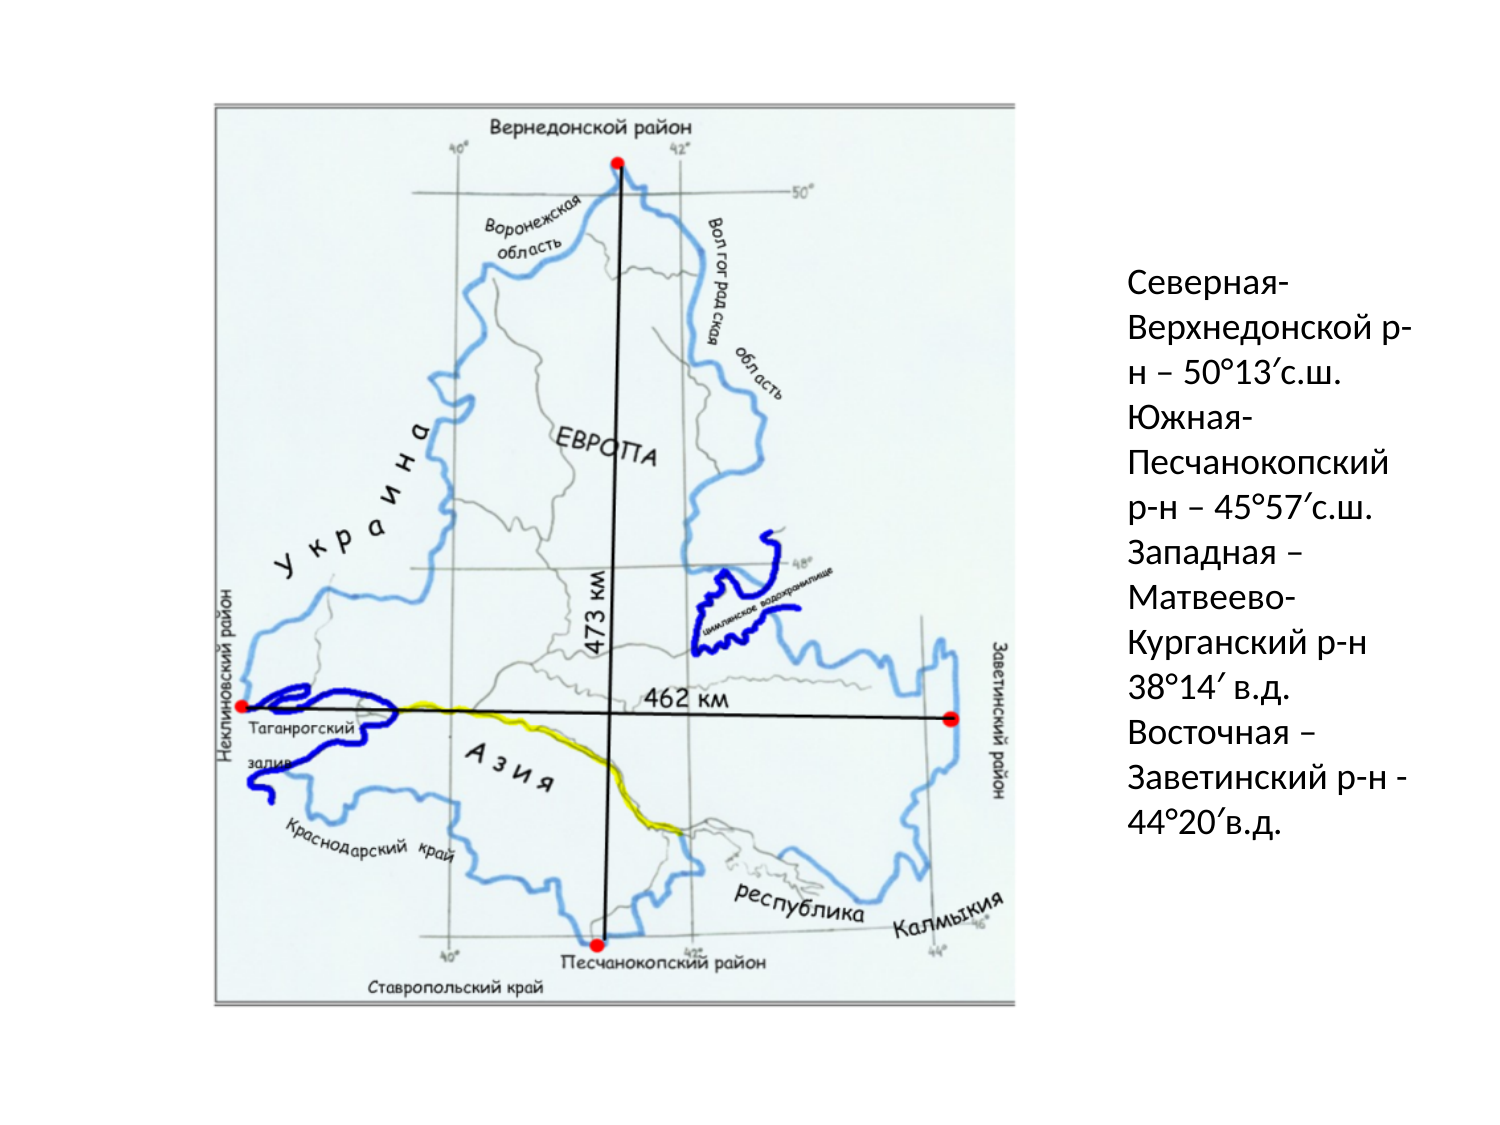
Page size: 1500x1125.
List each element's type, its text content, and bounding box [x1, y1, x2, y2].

text_box Северная- Верхнедонской р-н – 50°13′с.ш. Южная- Песчанокопский р-н – 45°57′с.ш. Западная – Матвеево-Курганский р-н 38°14′ в.д. Восточная – Заветинский р-н -44°20′в.д. [1112, 249, 1438, 850]
picture [137, 0, 1100, 1091]
